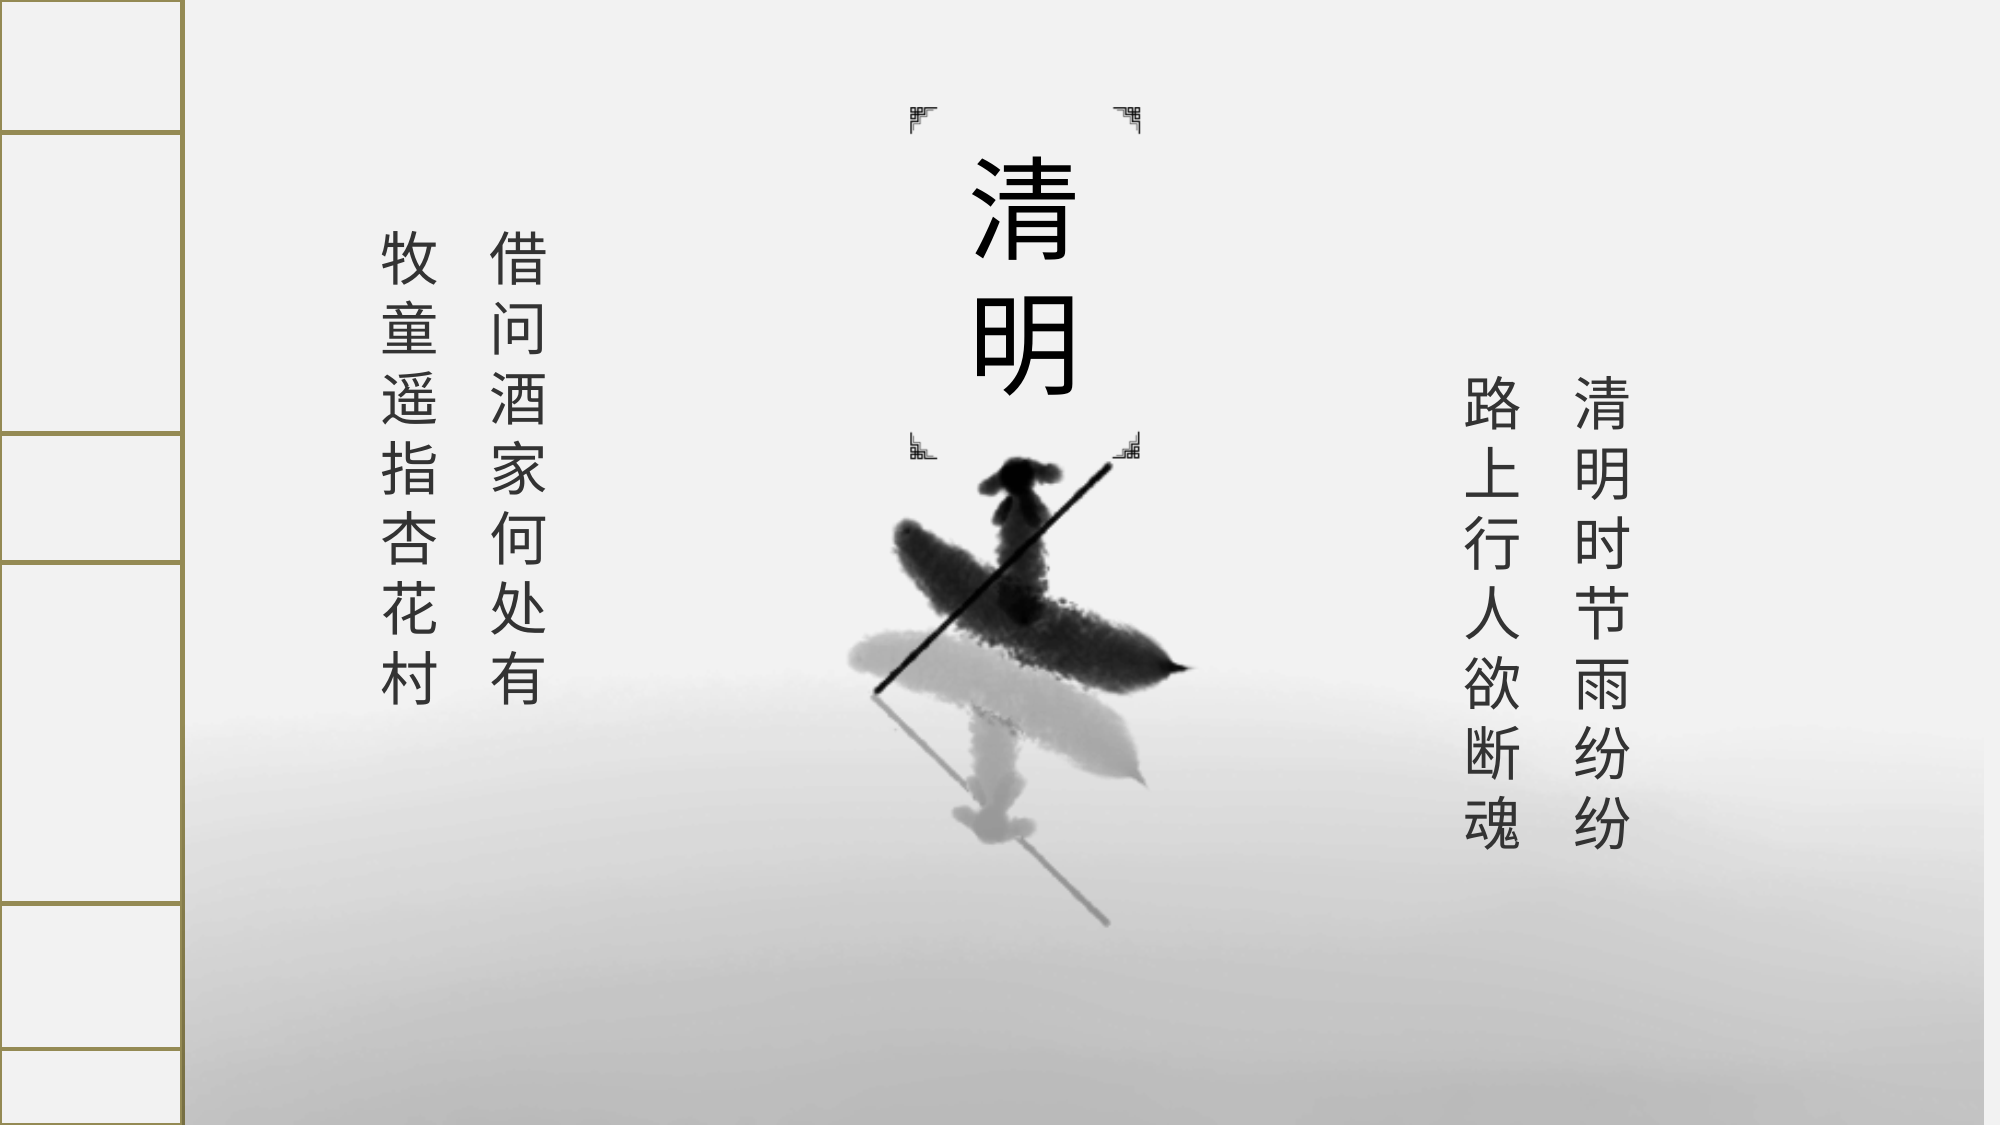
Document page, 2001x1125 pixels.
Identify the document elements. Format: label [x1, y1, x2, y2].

text_box [0, 906, 182, 1047]
text_box [0, 436, 182, 560]
text_box [0, 565, 182, 901]
text_box [0, 1051, 182, 1125]
text_box [0, 0, 184, 431]
picture [182, 57, 2000, 1125]
